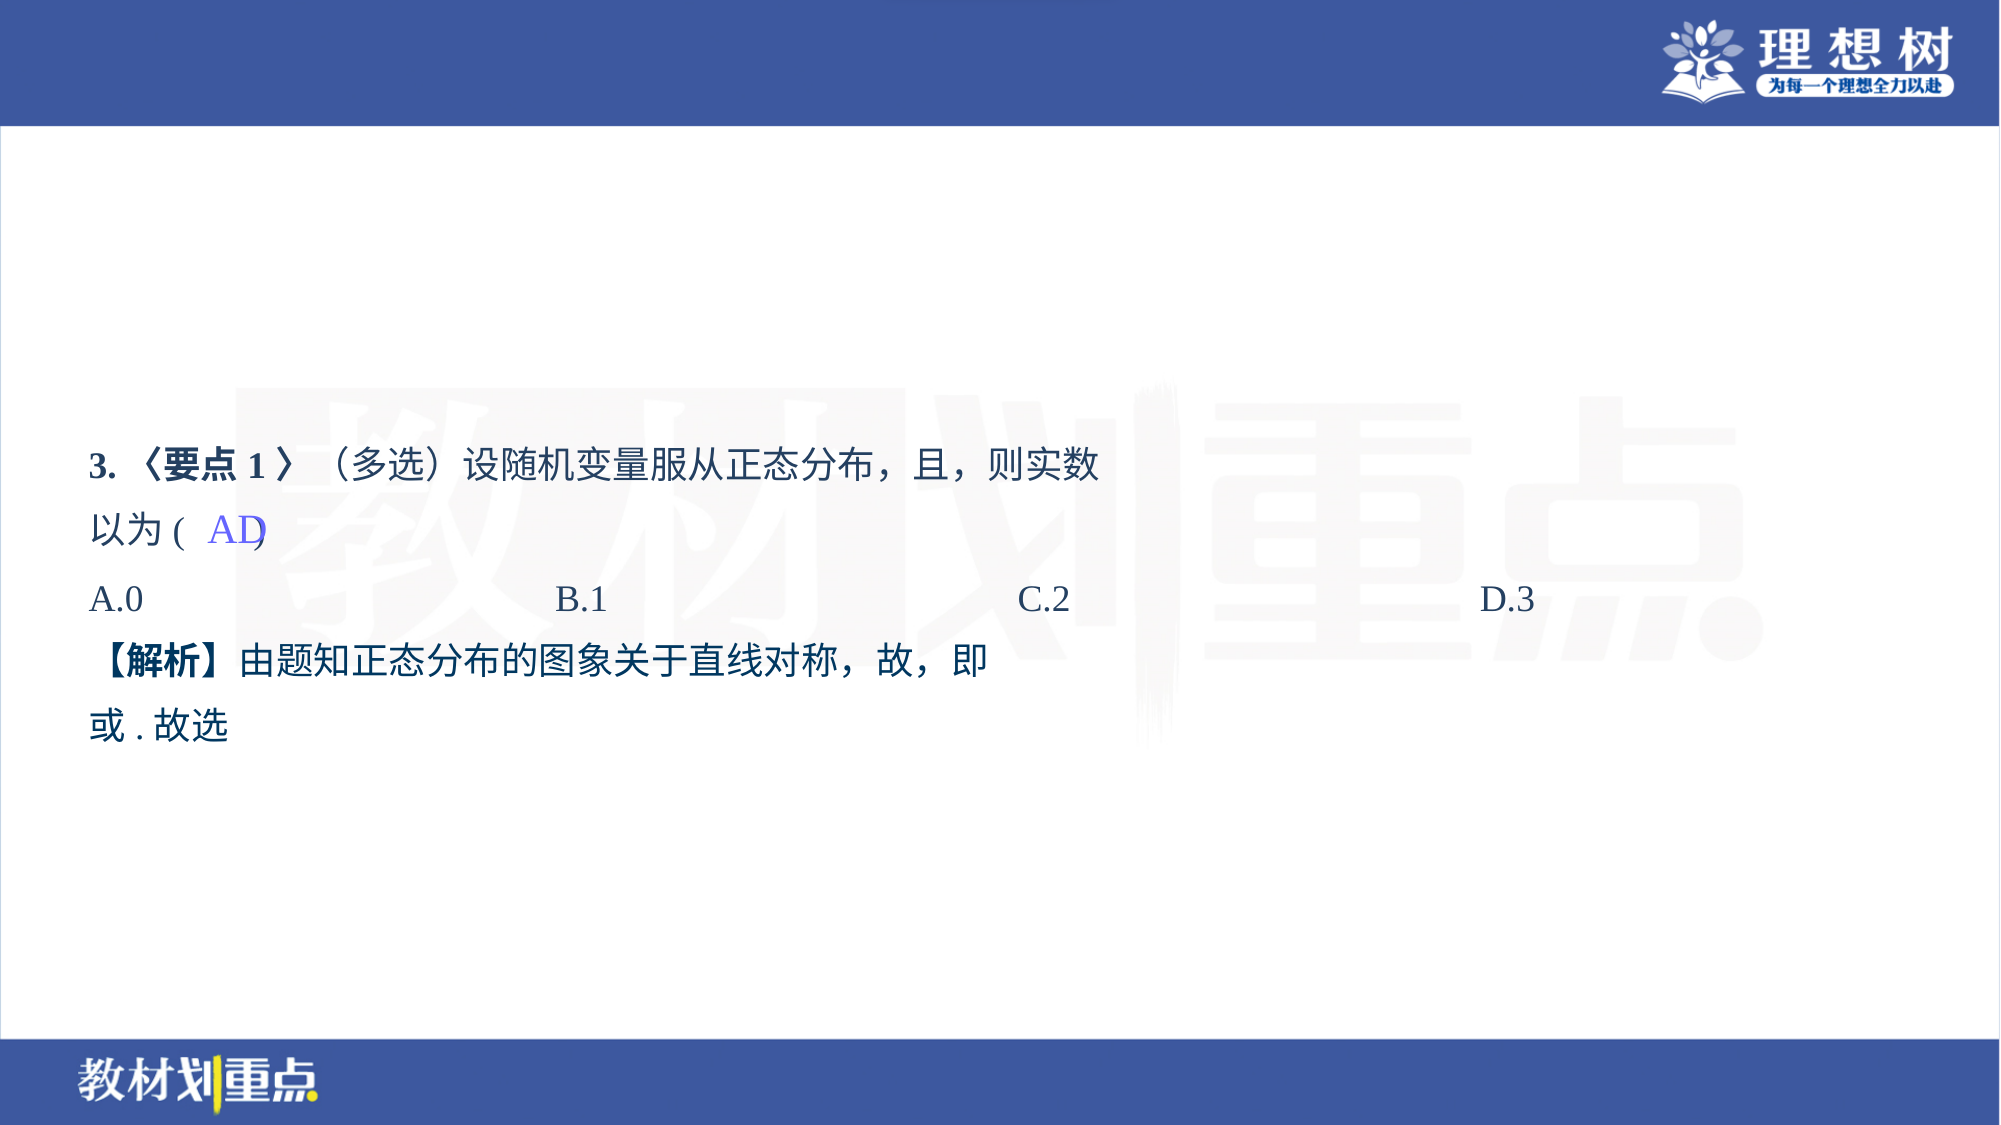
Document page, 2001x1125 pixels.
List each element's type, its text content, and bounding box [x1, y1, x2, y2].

text_box AD [192, 499, 283, 550]
picture [0, 0, 2000, 1125]
text_box A.0 B.1 C.2 D.3 [88, 552, 1911, 612]
